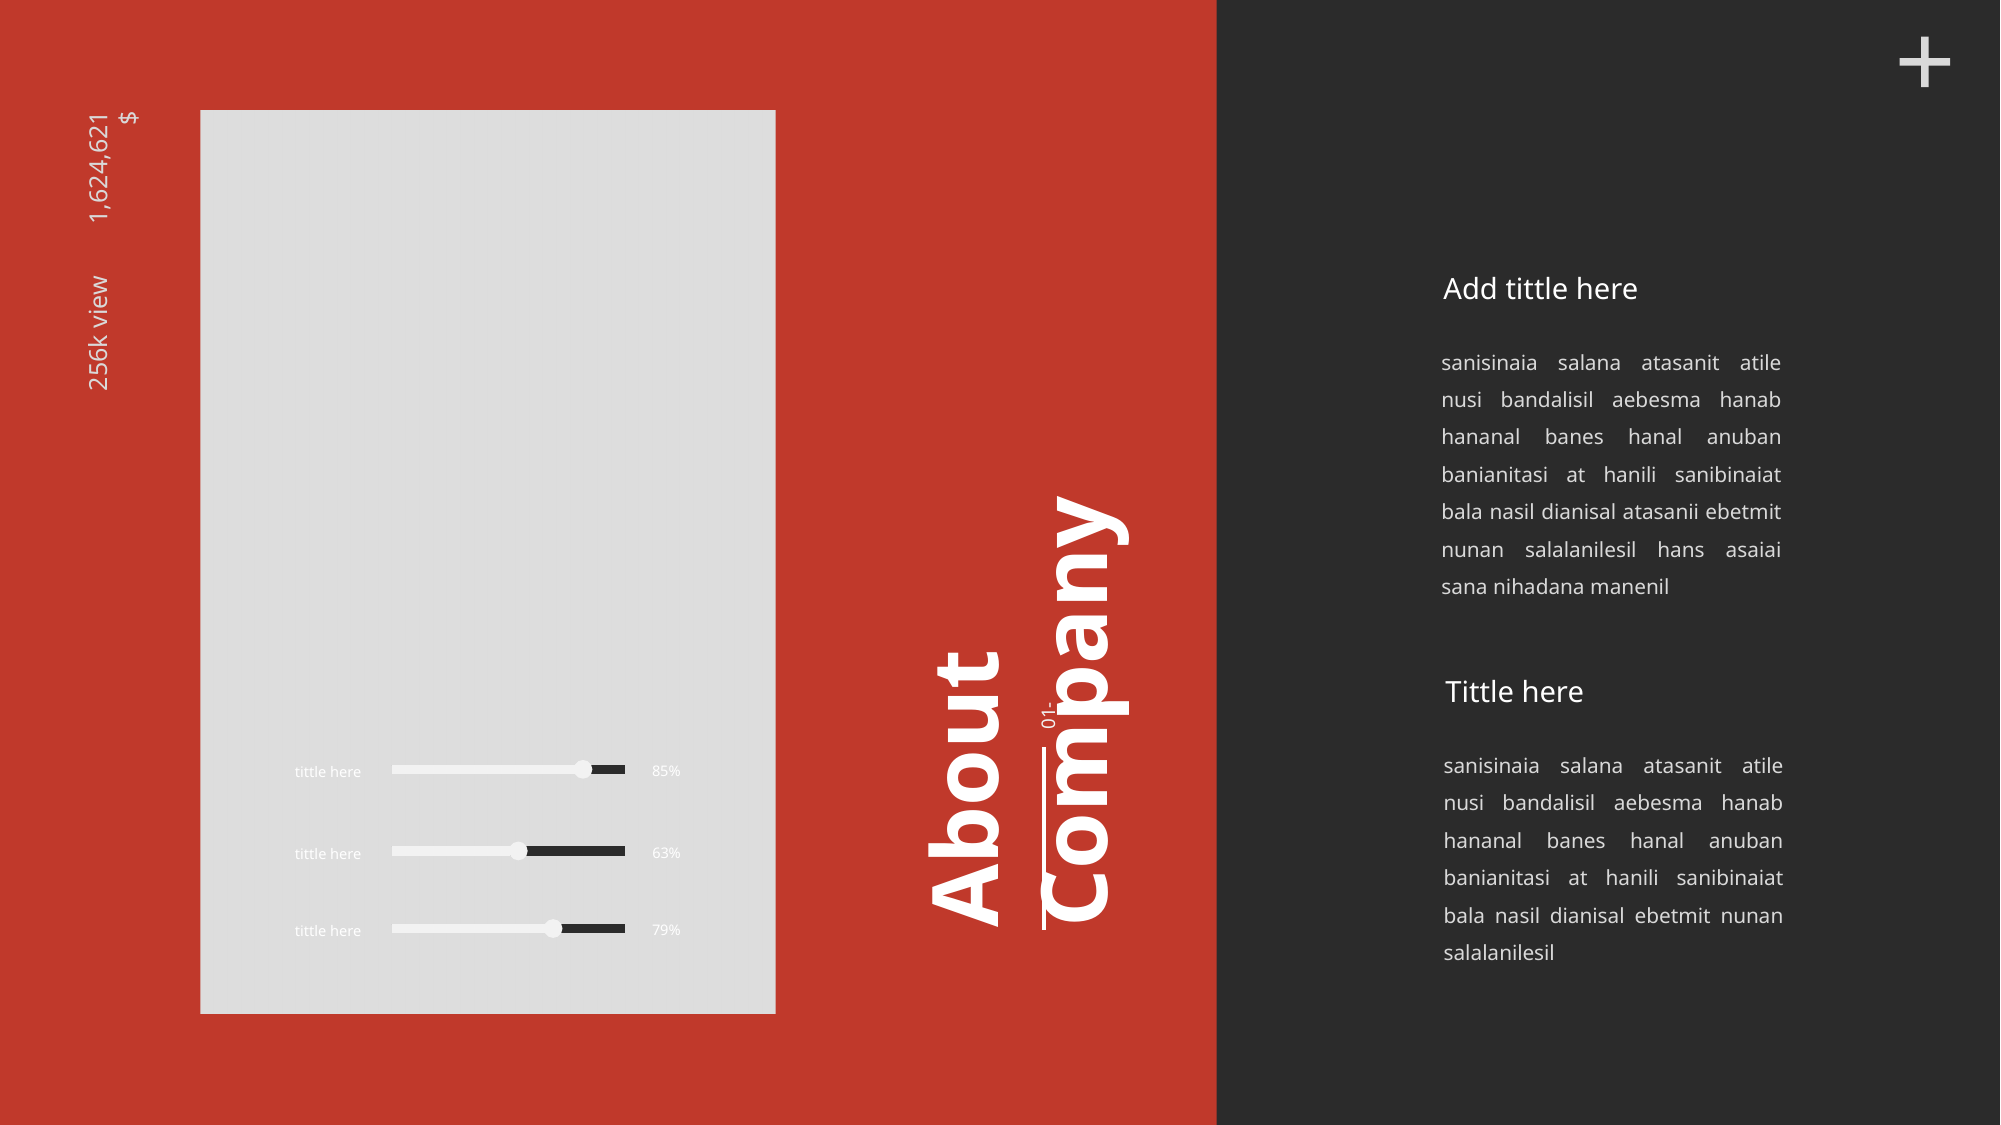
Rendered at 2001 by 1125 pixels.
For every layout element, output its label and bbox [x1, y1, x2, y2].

text_box [280, 745, 696, 945]
text_box [601, 480, 1361, 645]
picture [200, 110, 776, 1014]
text_box [1899, 36, 1951, 88]
text_box [1426, 262, 1797, 568]
text_box [1428, 665, 1799, 934]
text_box [74, 96, 121, 480]
